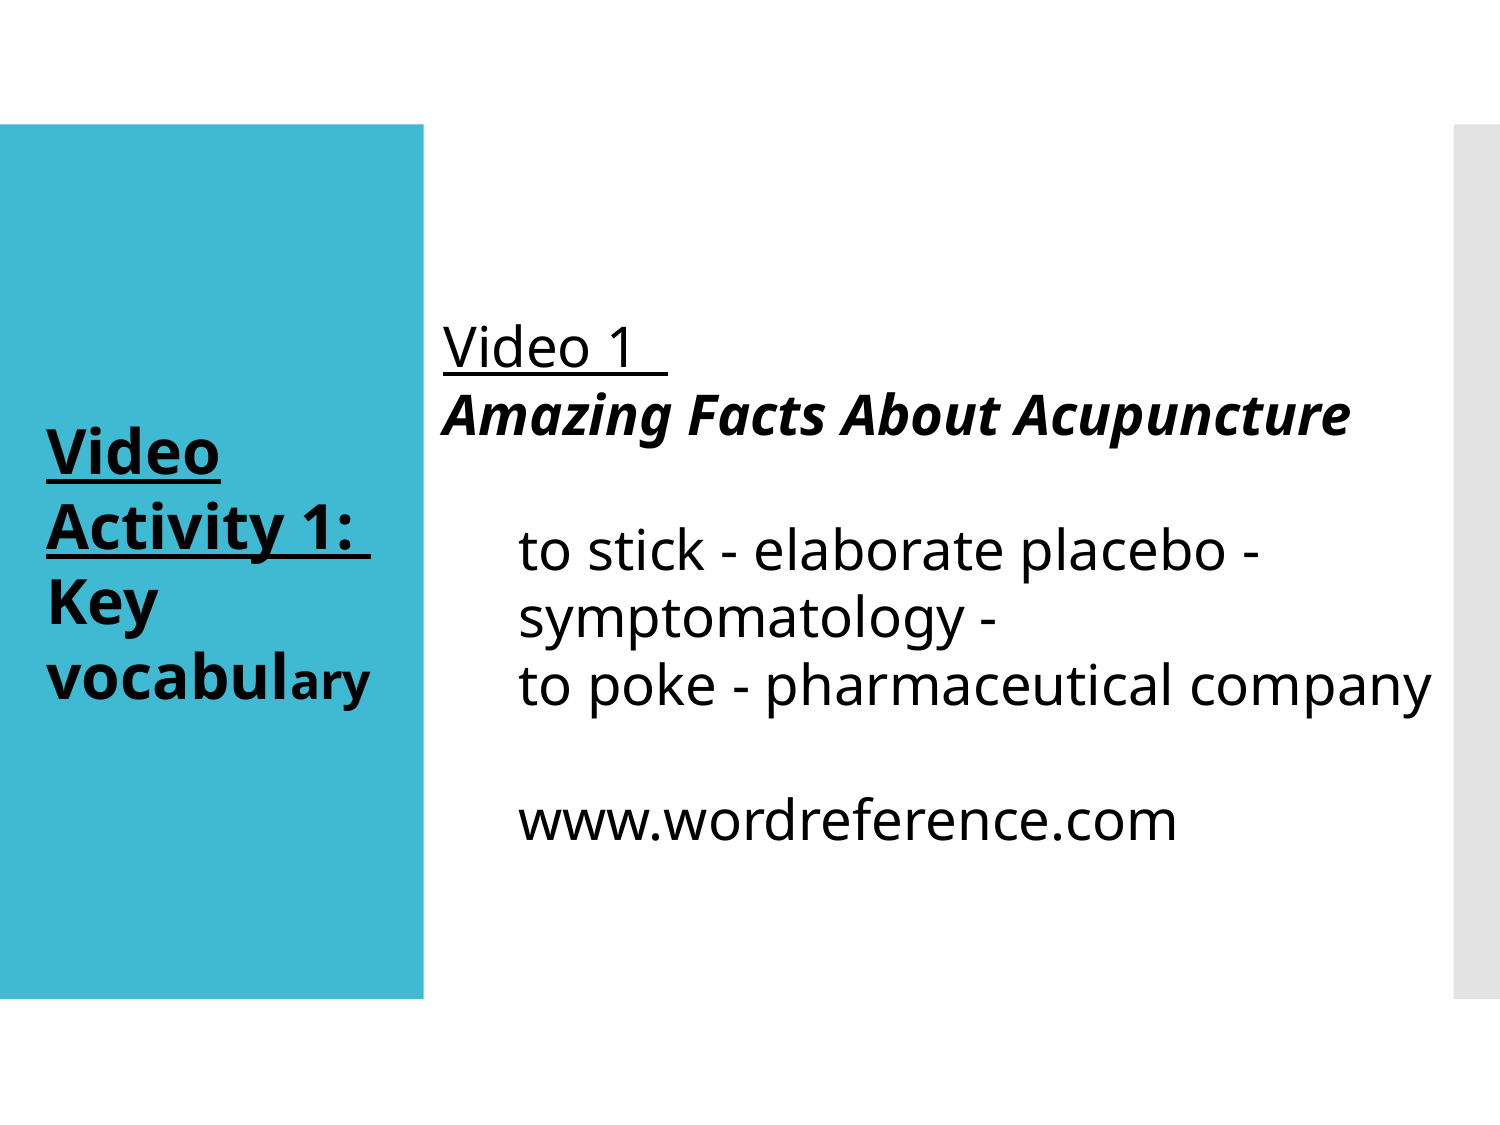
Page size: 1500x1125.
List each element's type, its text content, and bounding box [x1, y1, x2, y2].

text_box Video 1 Amazing Facts About Acupuncture to stick - elaborate placebo - symptomatology - to poke - pharmaceutical company www.wordreference.com [428, 304, 1463, 860]
title Video Activity 1: Key vocabulary [31, 184, 429, 940]
